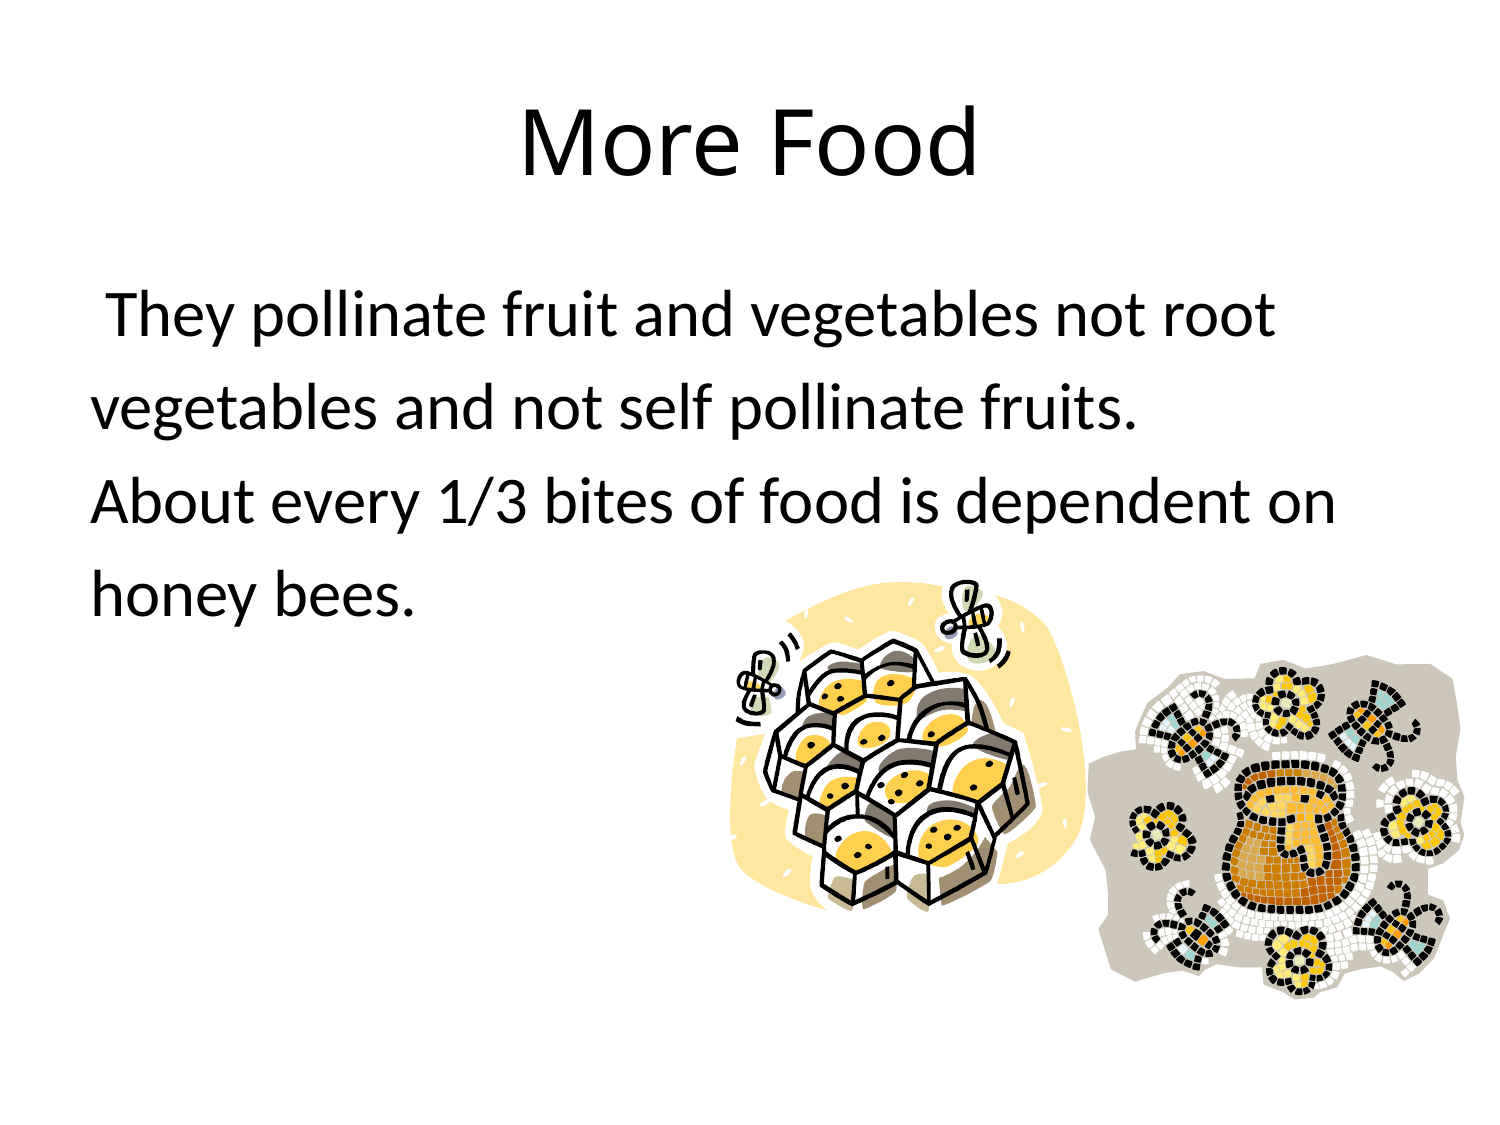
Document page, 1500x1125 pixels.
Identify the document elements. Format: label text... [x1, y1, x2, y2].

title More Food [75, 45, 1425, 233]
list They pollinate fruit and vegetables not root vegetables and not self pollinate fruits. About every 1/3 bites of food is dependent on honey bees. [75, 262, 1425, 1005]
picture [724, 574, 1470, 1005]
